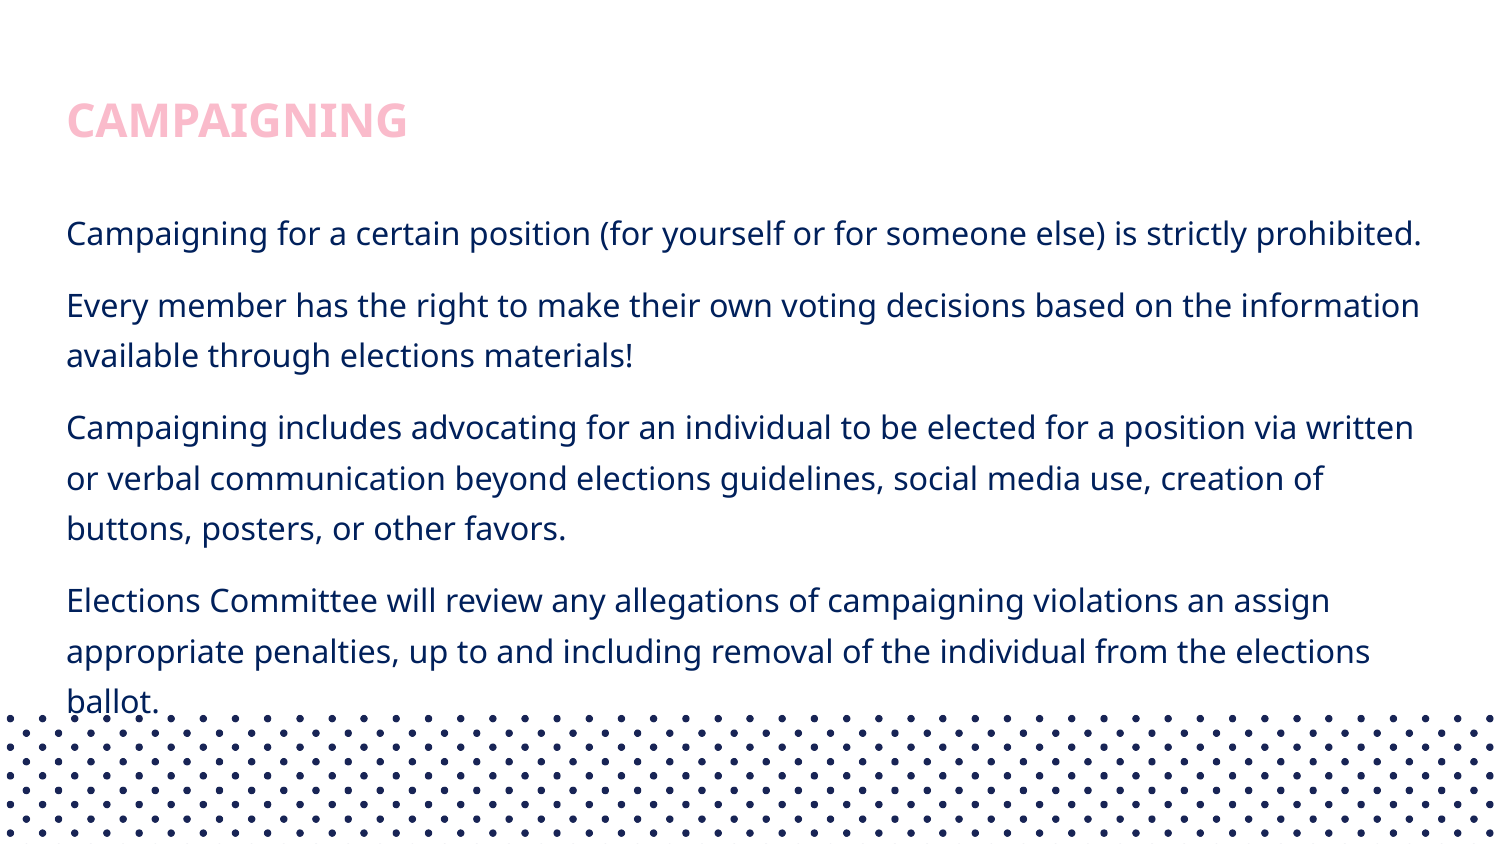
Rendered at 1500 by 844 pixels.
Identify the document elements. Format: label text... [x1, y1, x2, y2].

picture [0, 711, 1500, 844]
title CAMPAIGNING [51, 72, 1449, 167]
list Campaigning for a certain position (for yourself or for someone else) is strictly prohibited. Every member has the right to make their own voting decisions based on the information available through elections materials! Campaigning includes advocating for an individual to be elected for a position via written or verbal communication beyond elections guidelines, social media use, creation of buttons, posters, or other favors. Elections Committee will review any allegations of campaigning violations an assign appropriate penalties, up to and including removal of the individual from the elections ballot. [51, 189, 1449, 750]
